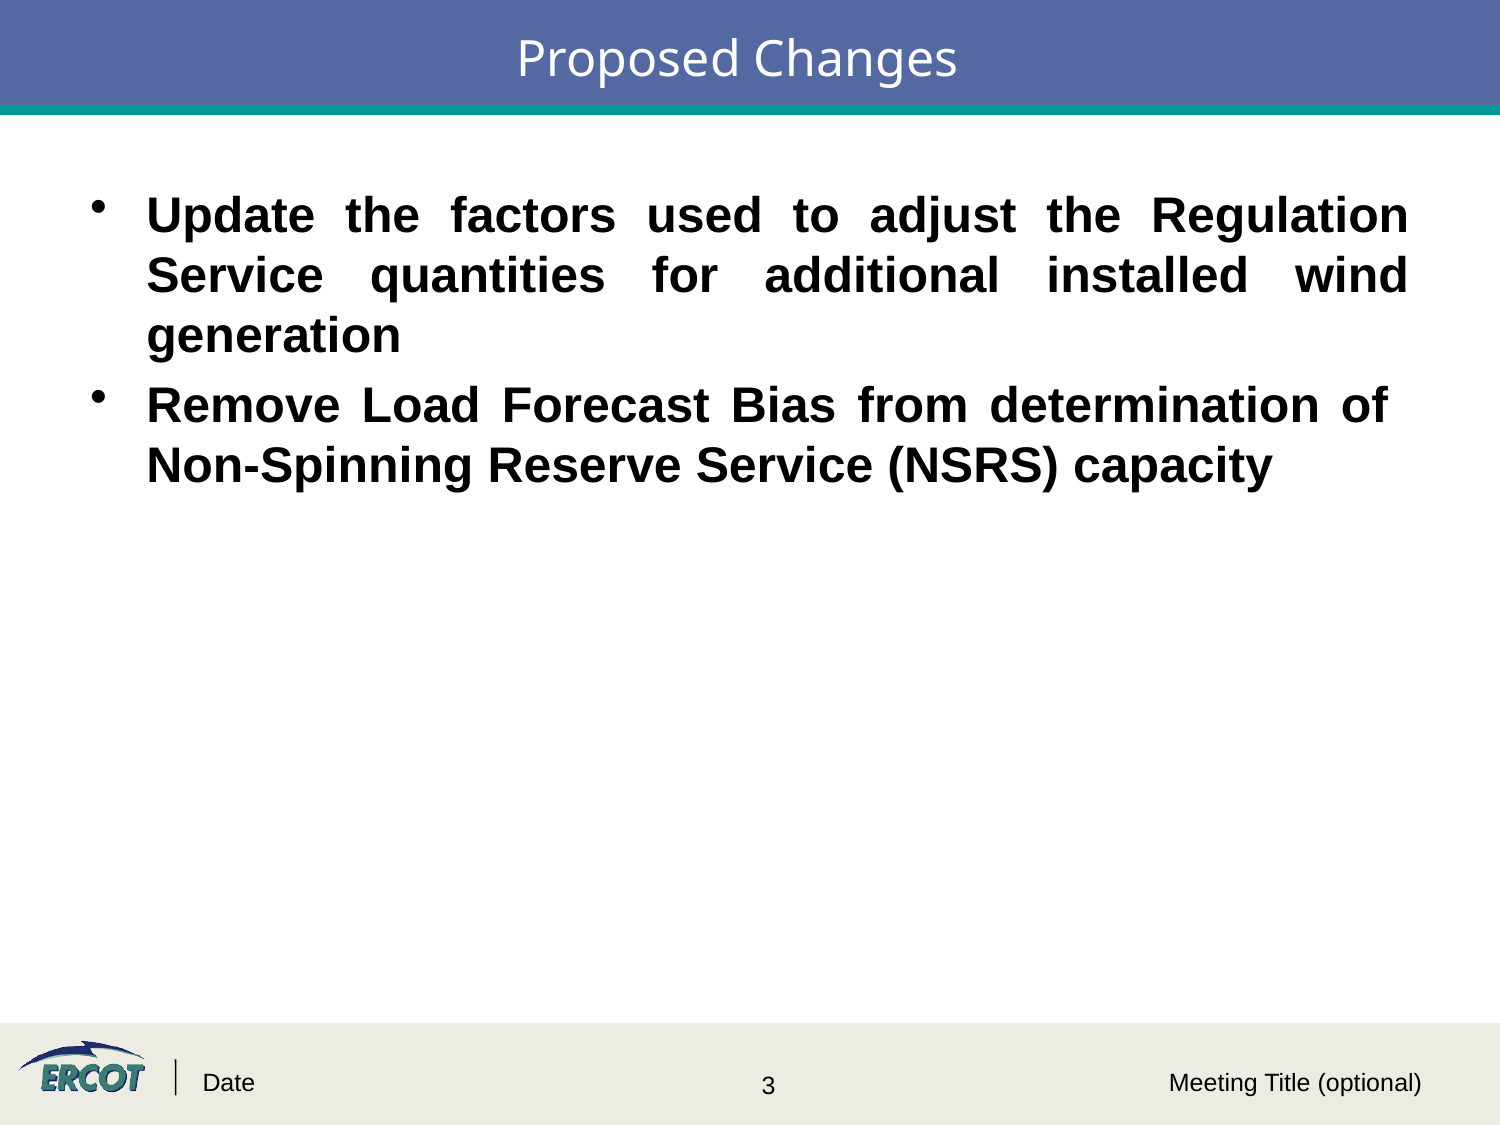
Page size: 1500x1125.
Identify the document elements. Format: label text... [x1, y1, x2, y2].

slide_number Date [187, 1059, 538, 1125]
list Update the factors used to adjust the Regulation Service quantities for additional installed wind generation Remove Load Forecast Bias from determination of Non-Spinning Reserve Service (NSRS) capacity [75, 174, 1425, 788]
title Proposed Changes [24, 0, 1450, 113]
footer Meeting Title (optional) [1025, 1059, 1438, 1125]
picture [10, 1031, 151, 1111]
